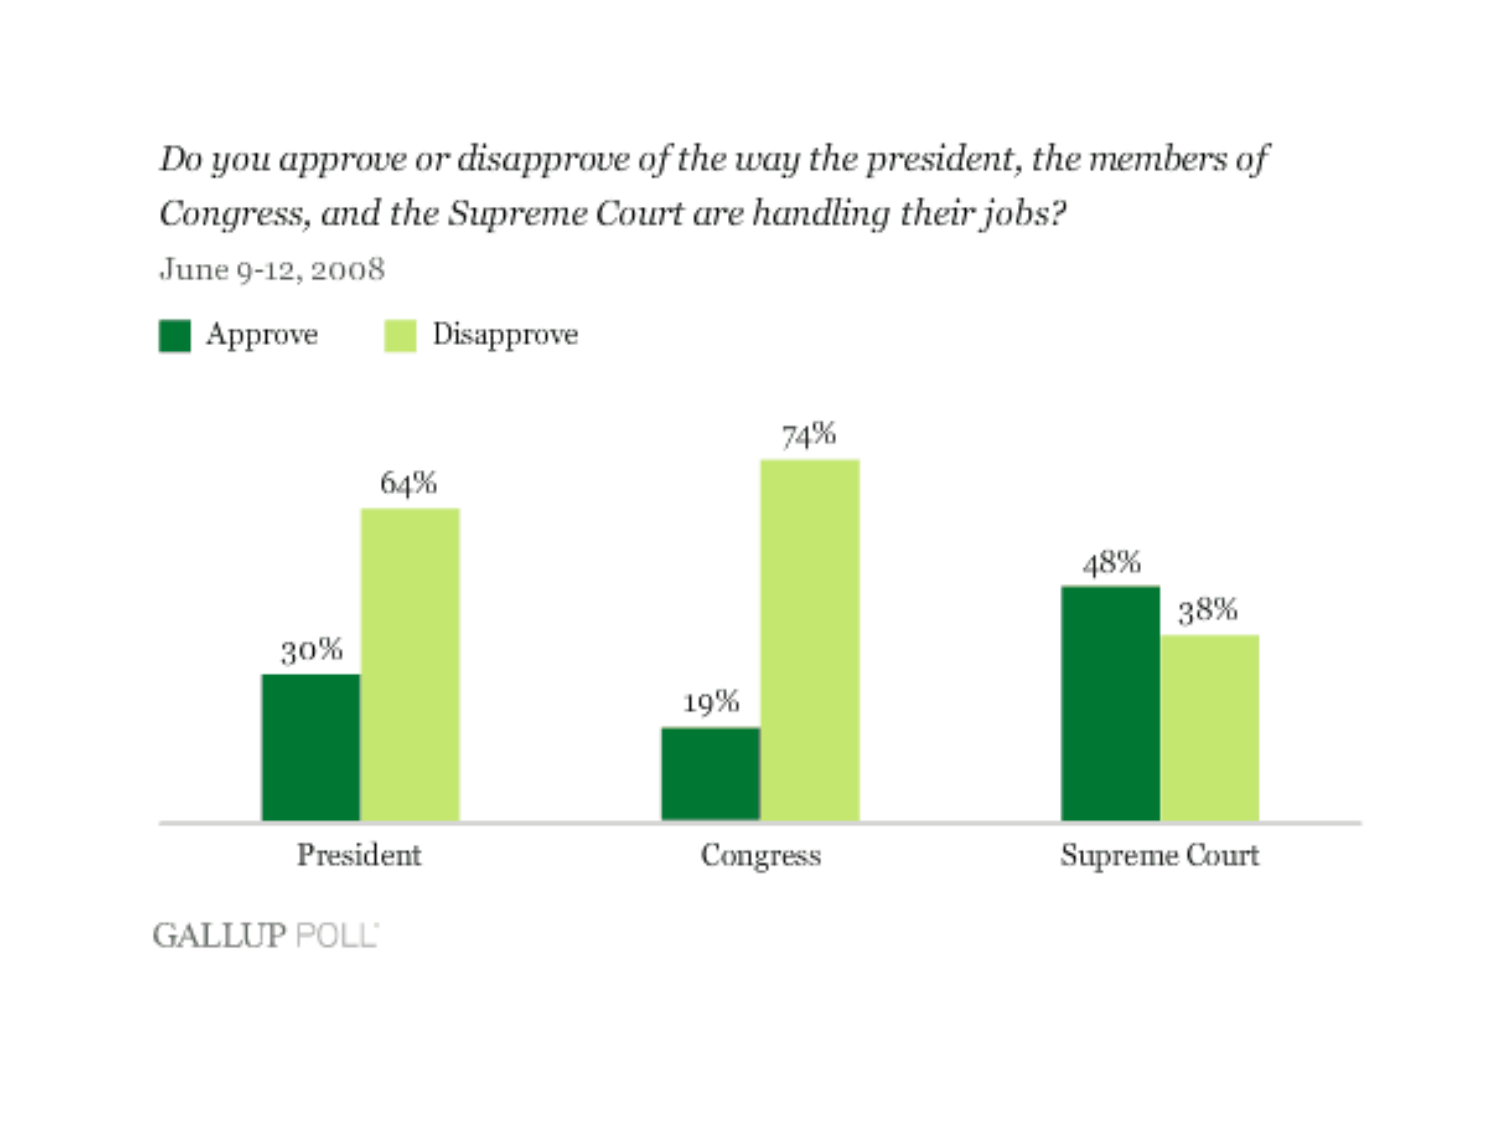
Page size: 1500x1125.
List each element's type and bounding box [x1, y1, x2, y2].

picture [137, 124, 1380, 963]
